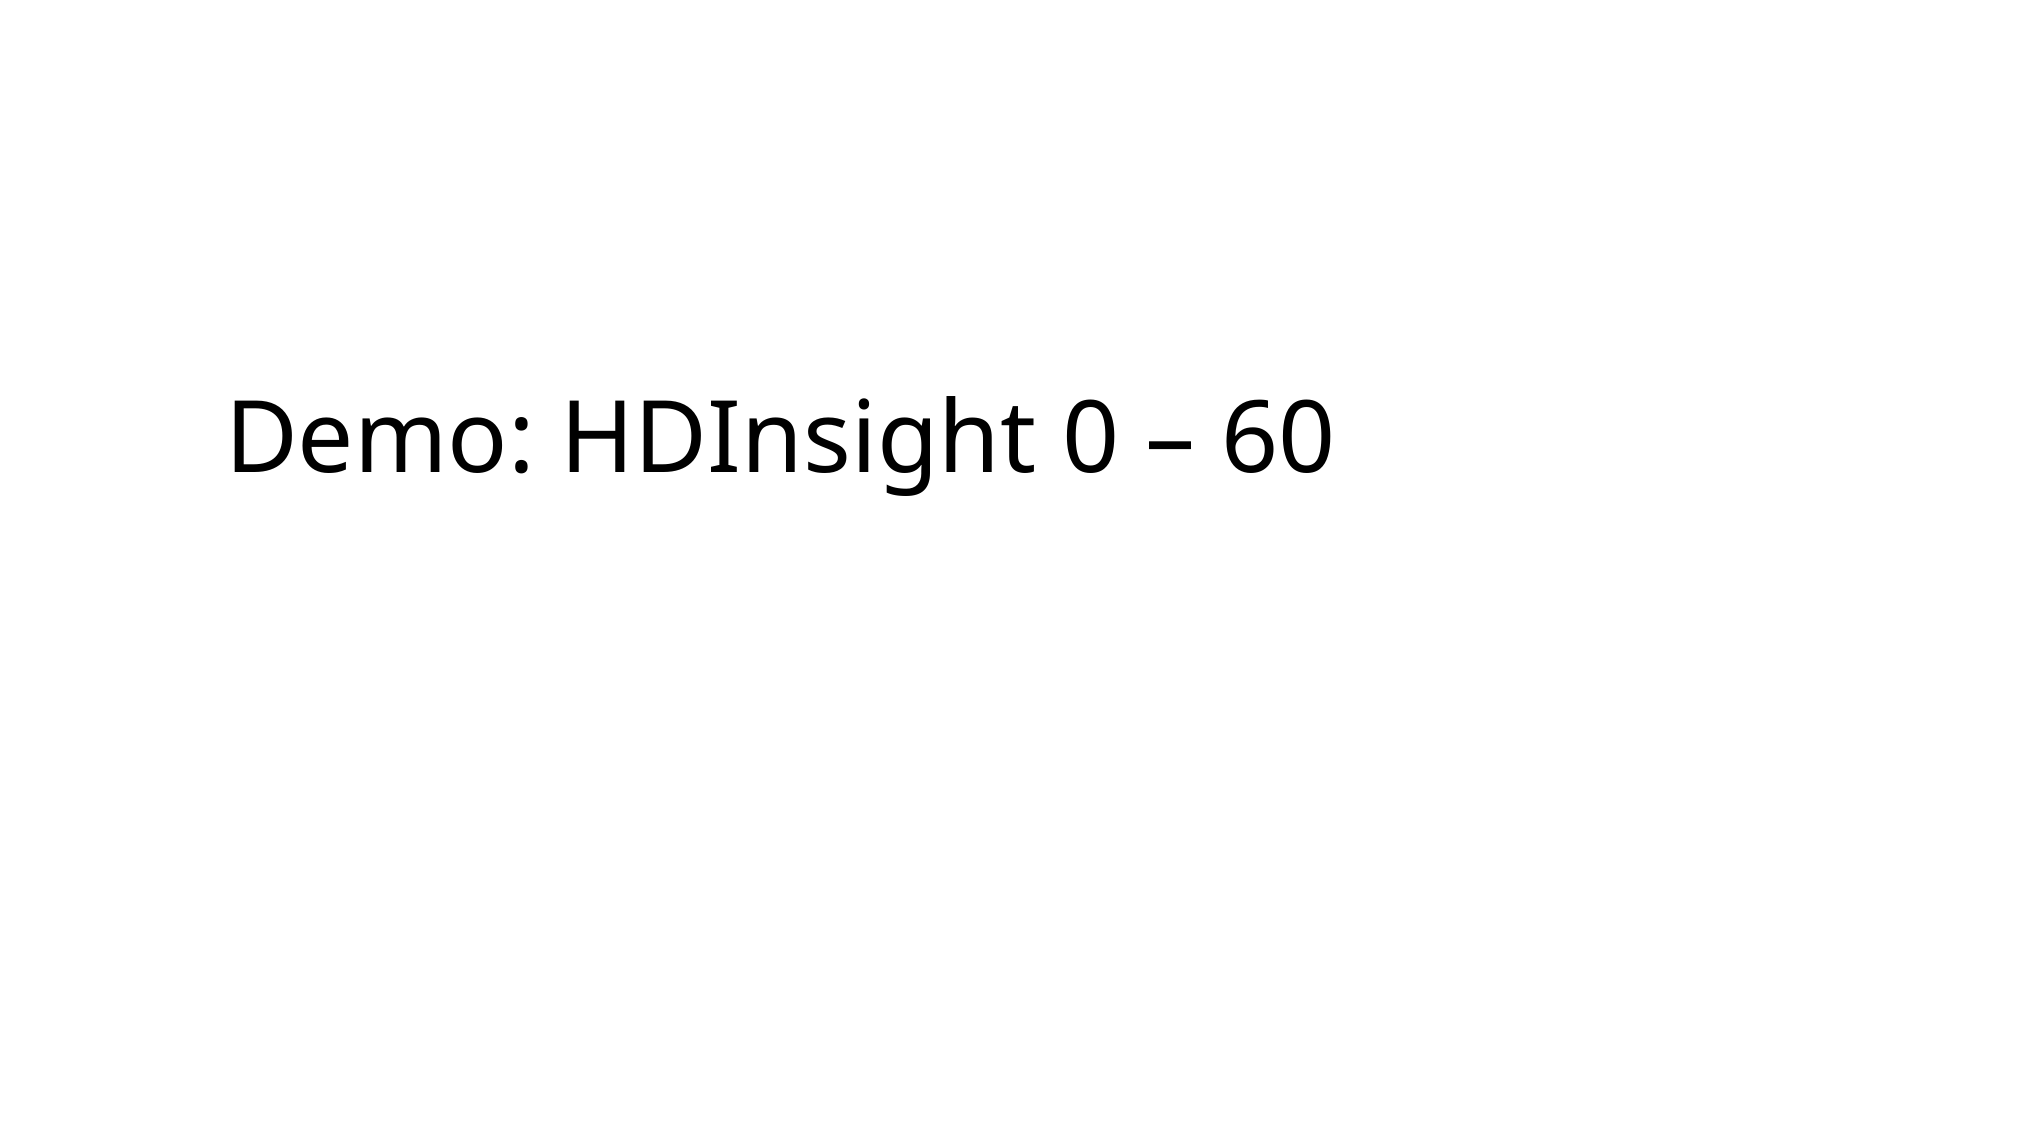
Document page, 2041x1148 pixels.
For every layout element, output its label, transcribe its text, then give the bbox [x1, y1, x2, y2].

title Demo: HDInsight 0 – 60 [195, 348, 1846, 499]
